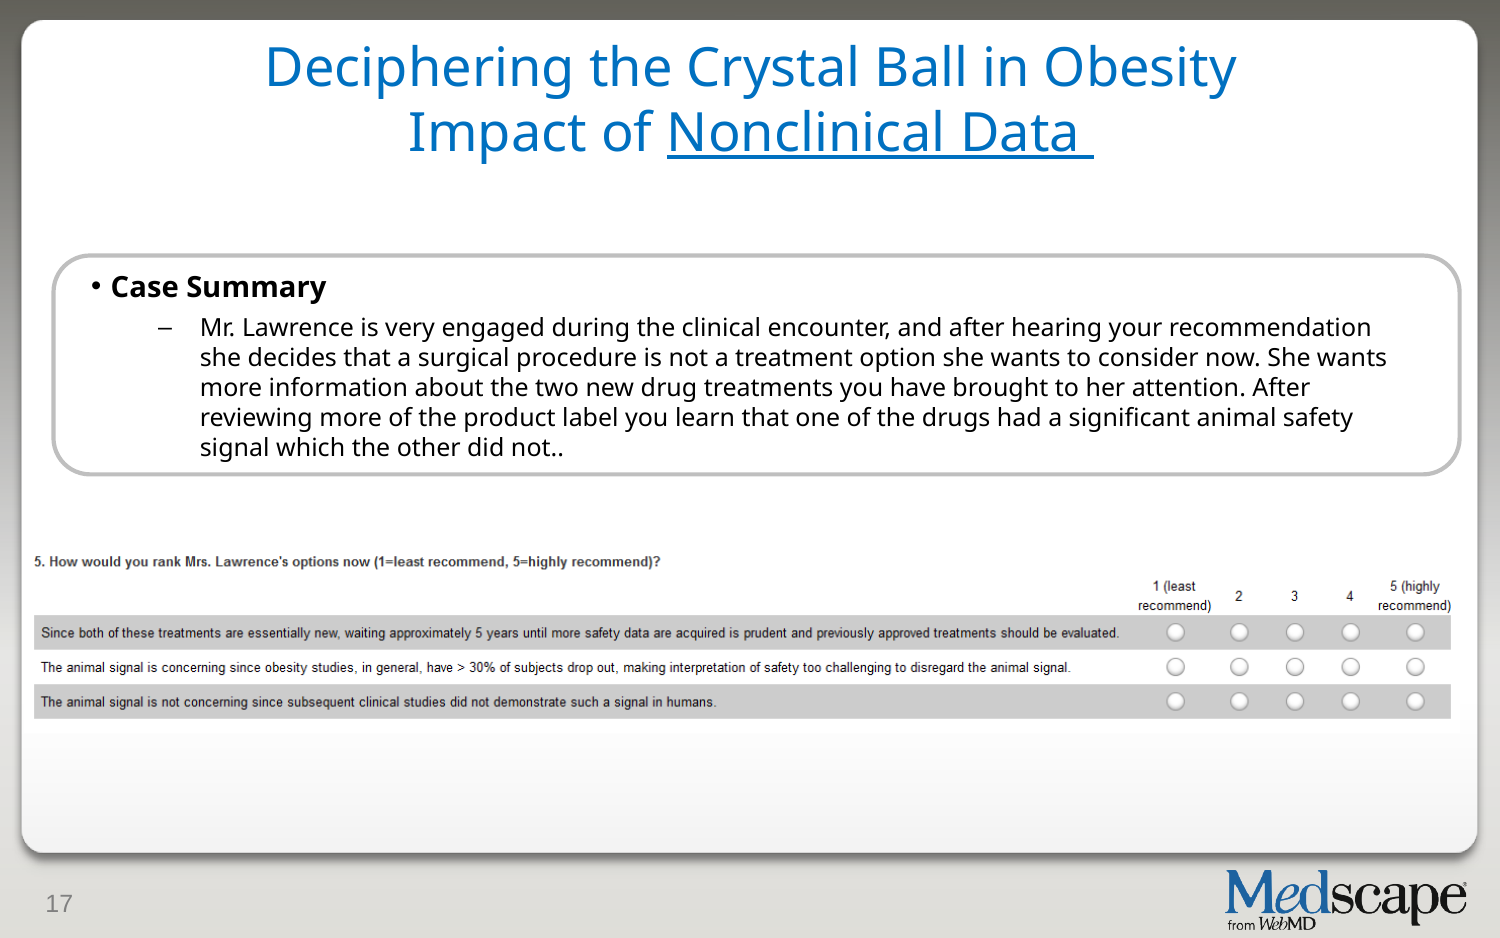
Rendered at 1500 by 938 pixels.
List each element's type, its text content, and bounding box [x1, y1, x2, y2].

title Deciphering the Crystal Ball in Obesity Impact of Nonclinical Data [53, 25, 1450, 182]
text_box [51, 253, 1462, 477]
picture [0, 0, 1500, 938]
